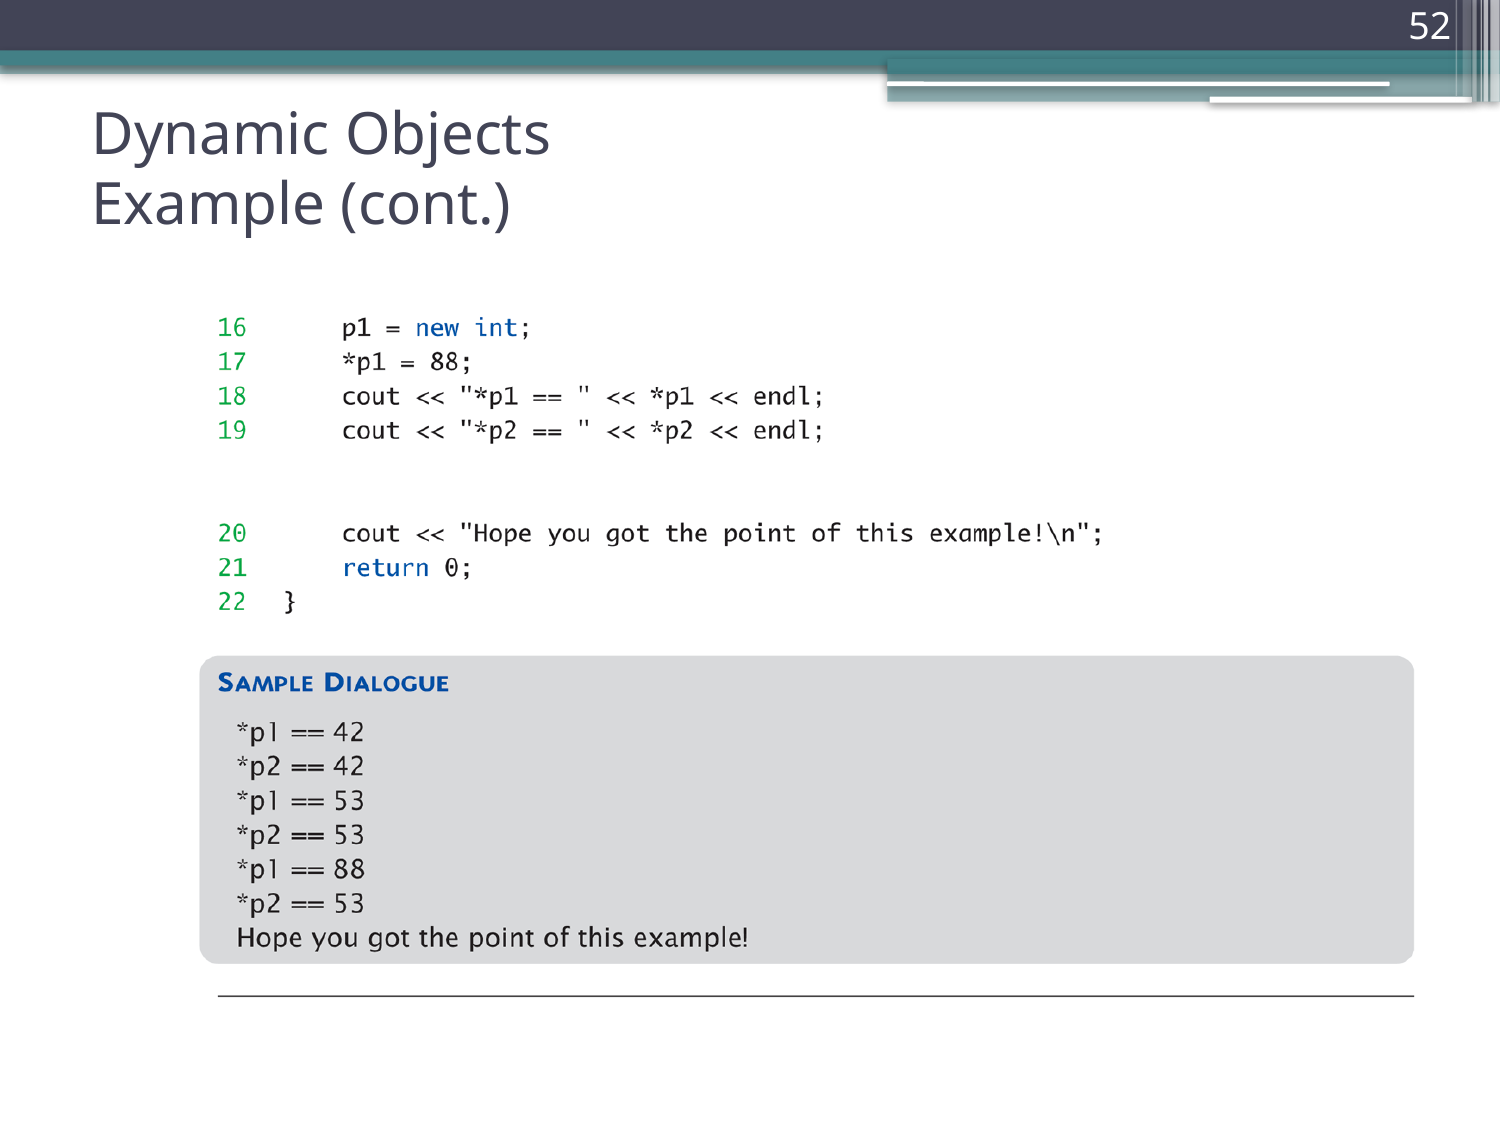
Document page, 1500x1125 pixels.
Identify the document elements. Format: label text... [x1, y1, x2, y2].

slide_number 52 [1341, 0, 1466, 61]
picture [168, 299, 1444, 1014]
title Dynamic Objects Example (cont.) [76, 78, 1427, 254]
